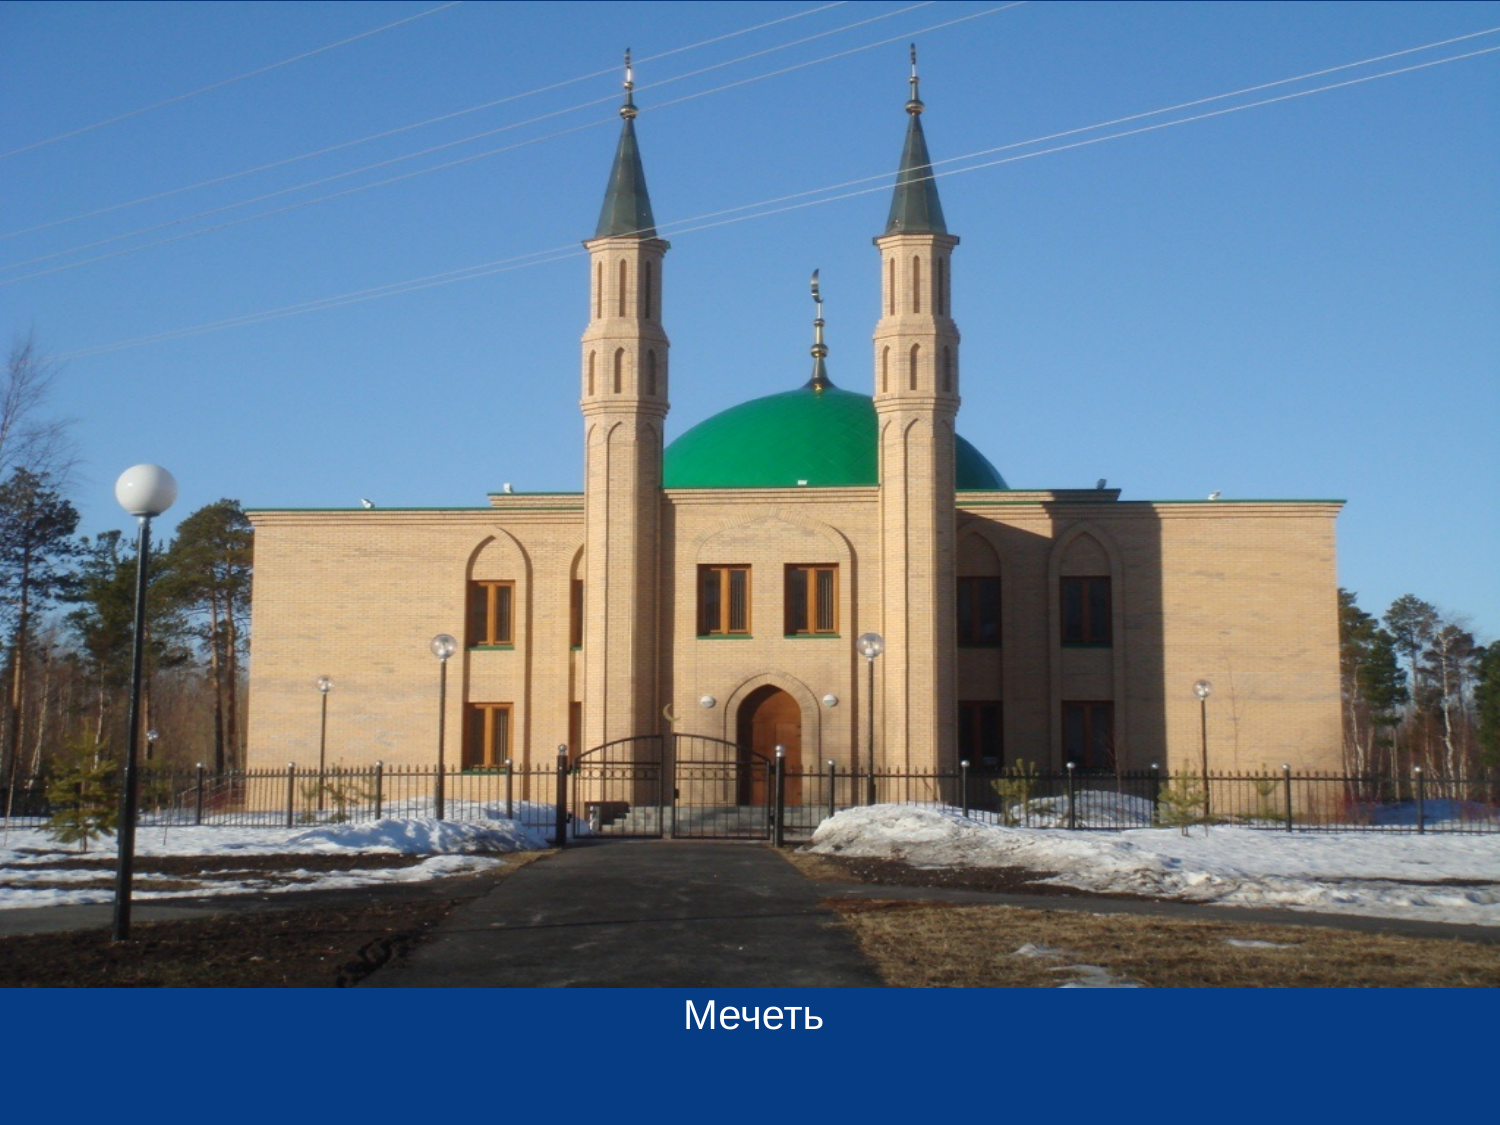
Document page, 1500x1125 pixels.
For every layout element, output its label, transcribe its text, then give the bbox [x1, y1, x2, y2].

list Мечеть [150, 1000, 1350, 1106]
picture [0, 0, 1500, 989]
